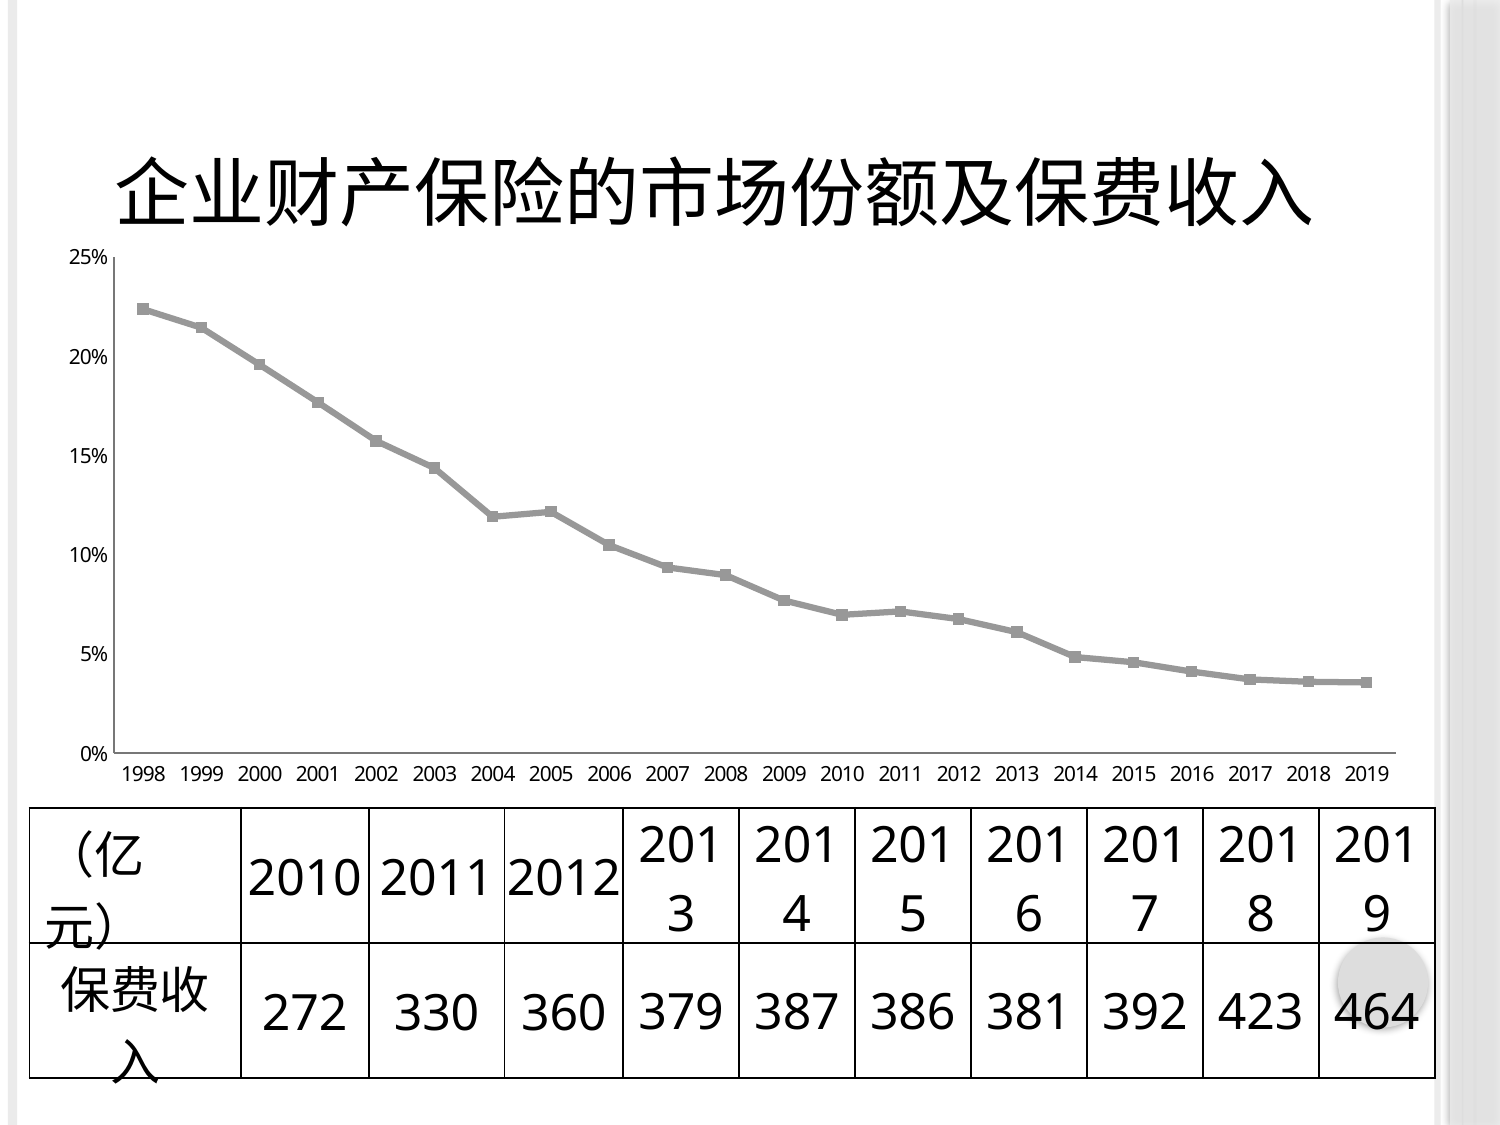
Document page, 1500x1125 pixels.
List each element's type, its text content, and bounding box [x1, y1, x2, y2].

table_cell 387 [740, 944, 854, 1077]
table_cell 386 [856, 944, 970, 1077]
table_cell 423 [1204, 944, 1318, 1077]
table_header 2017 [1088, 809, 1202, 942]
chart [40, 231, 1424, 800]
table_cell 330 [370, 944, 504, 1077]
table_cell 360 [505, 944, 622, 1077]
table_cell 保费收入 [30, 944, 240, 1077]
table_header 2019 [1320, 809, 1434, 942]
table_cell 272 [242, 944, 368, 1077]
table_header 2015 [856, 809, 970, 942]
table_header 2010 [242, 809, 368, 942]
table_header 2018 [1204, 809, 1318, 942]
table_header 2012 [505, 809, 622, 942]
table_header 2013 [624, 809, 738, 942]
table_header （亿元） [30, 809, 240, 942]
table_header 2016 [972, 809, 1086, 942]
table_header 2011 [370, 809, 504, 942]
text_box 企业财产保险的市场份额及保费收入 [100, 137, 1353, 228]
table_cell 381 [972, 944, 1086, 1077]
table_cell 392 [1088, 944, 1202, 1077]
table_cell 379 [624, 944, 738, 1077]
table_cell 464 [1320, 944, 1434, 1077]
table_header 2014 [740, 809, 854, 942]
